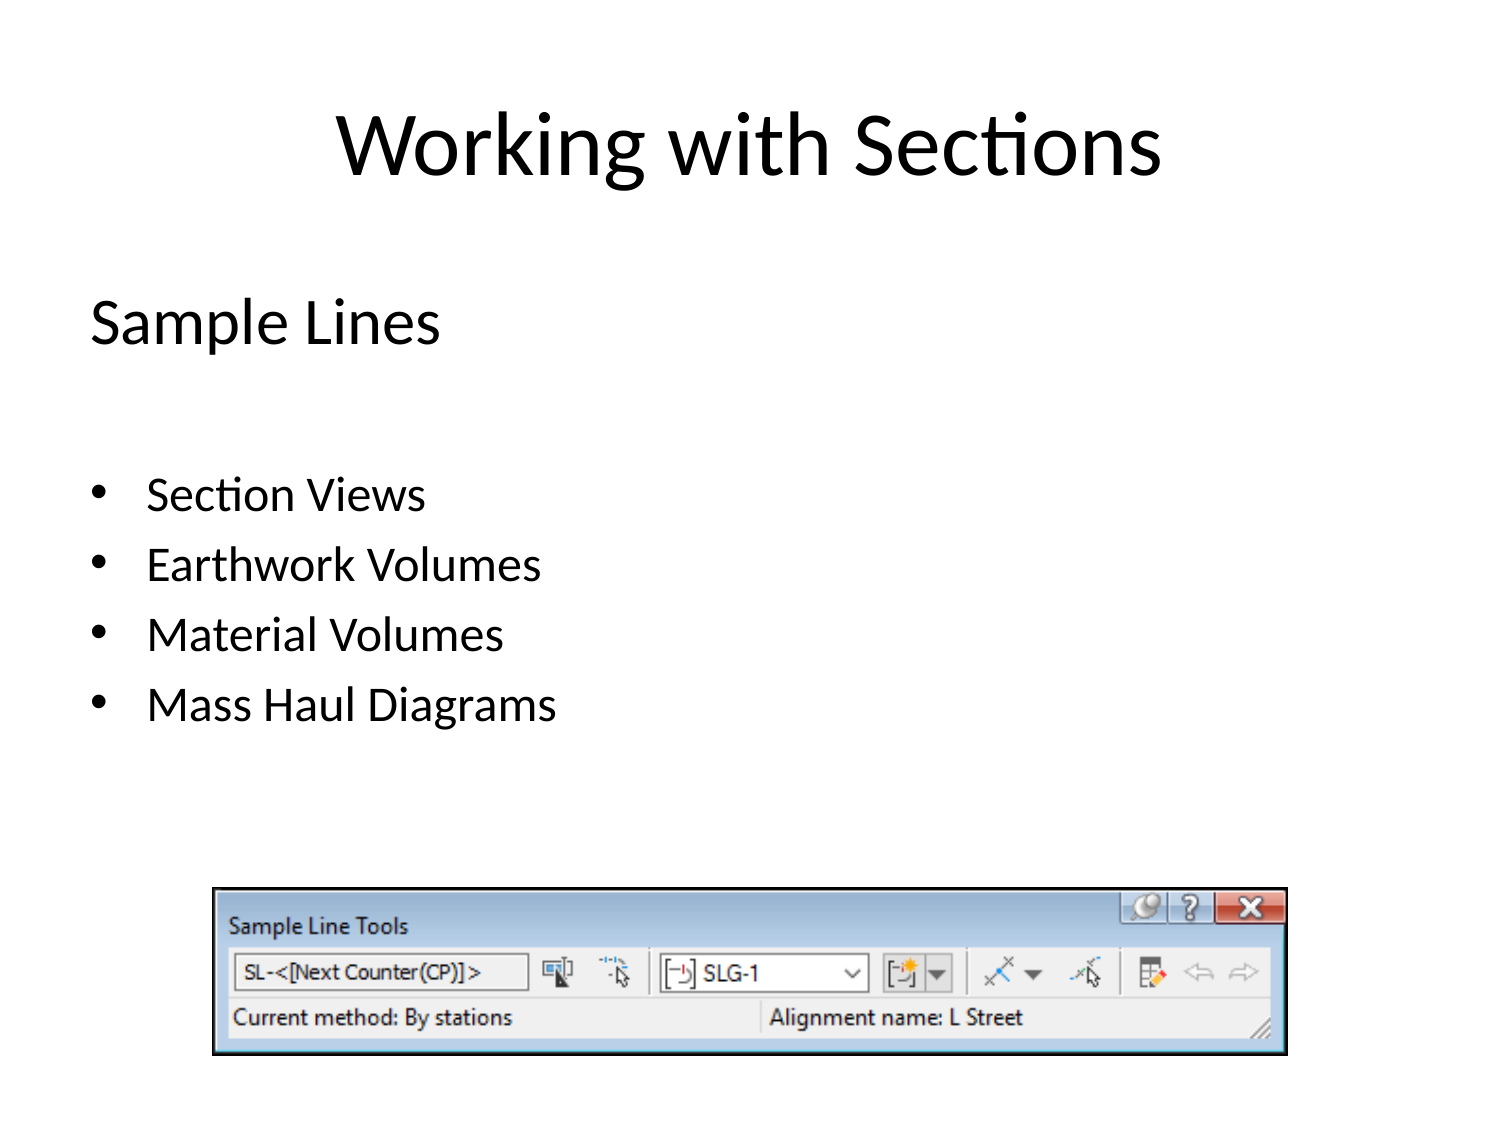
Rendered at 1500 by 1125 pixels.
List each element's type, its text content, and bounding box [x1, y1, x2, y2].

picture [212, 887, 1288, 1056]
list Sample Lines Section Views Earthwork Volumes Material Volumes Mass Haul Diagrams [75, 270, 1038, 800]
title Working with Sections [75, 45, 1425, 233]
